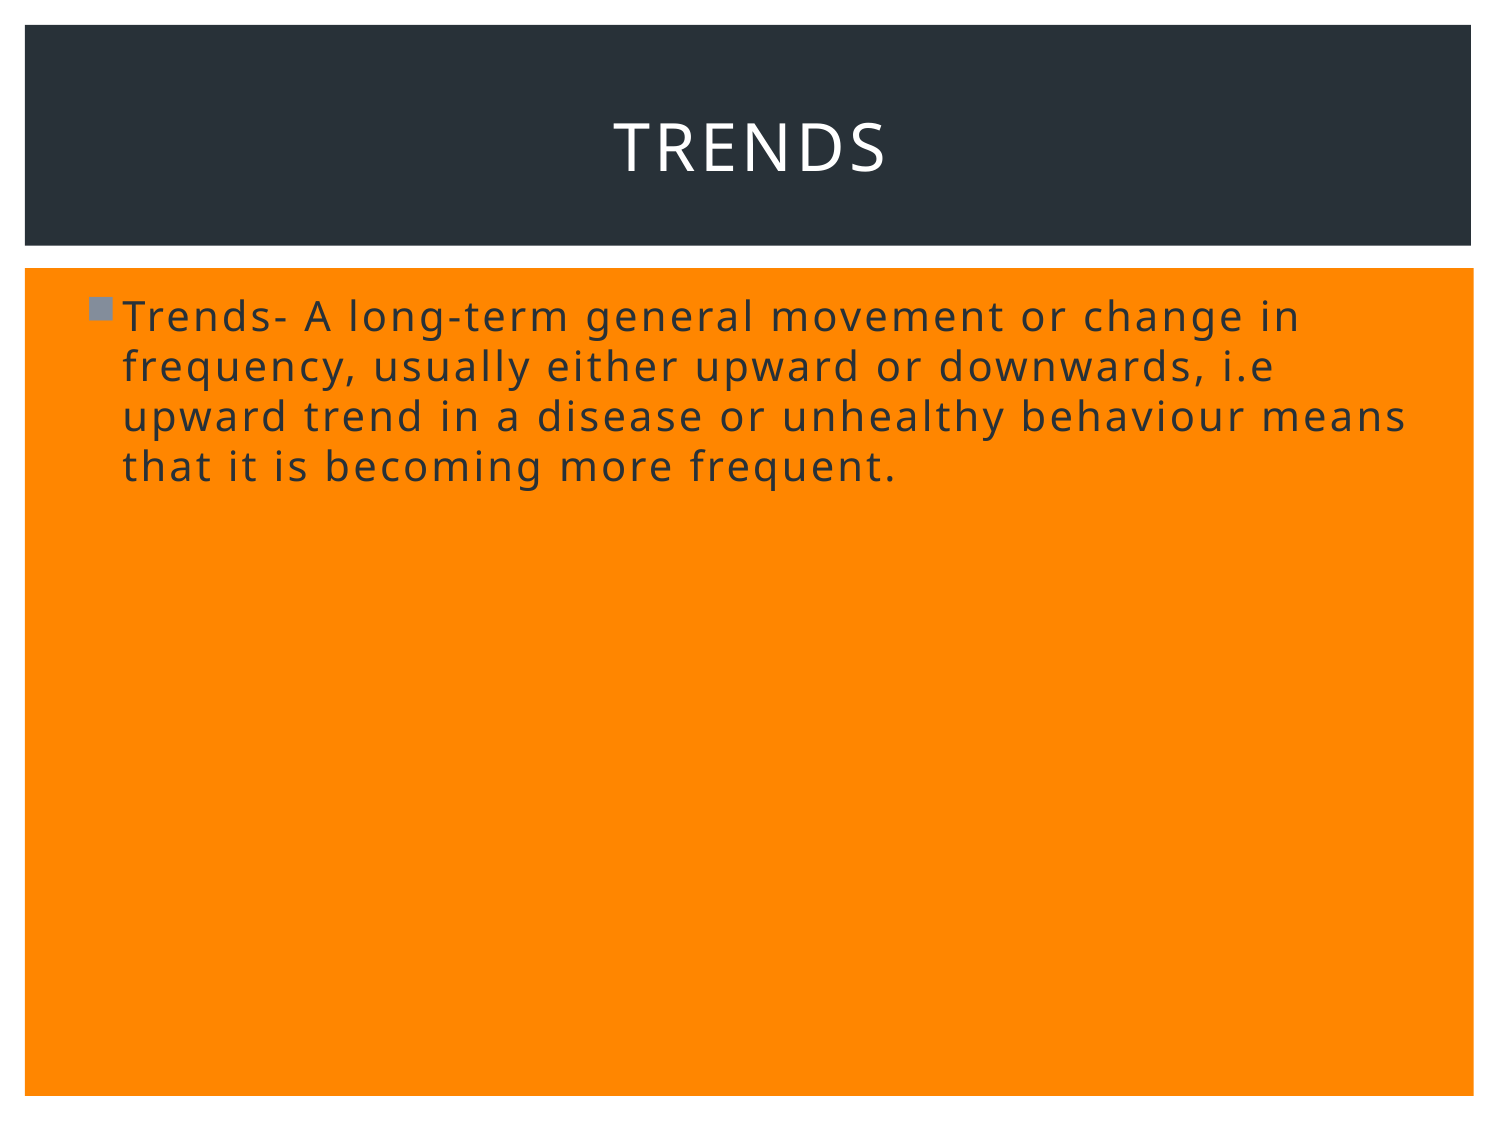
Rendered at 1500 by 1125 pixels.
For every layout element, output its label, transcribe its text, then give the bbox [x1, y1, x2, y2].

list Trends- A long-term general movement or change in frequency, usually either upward or downwards, i.e upward trend in a disease or unhealthy behaviour means that it is becoming more frequent. [62, 281, 1442, 1005]
title Trends [62, 58, 1438, 232]
